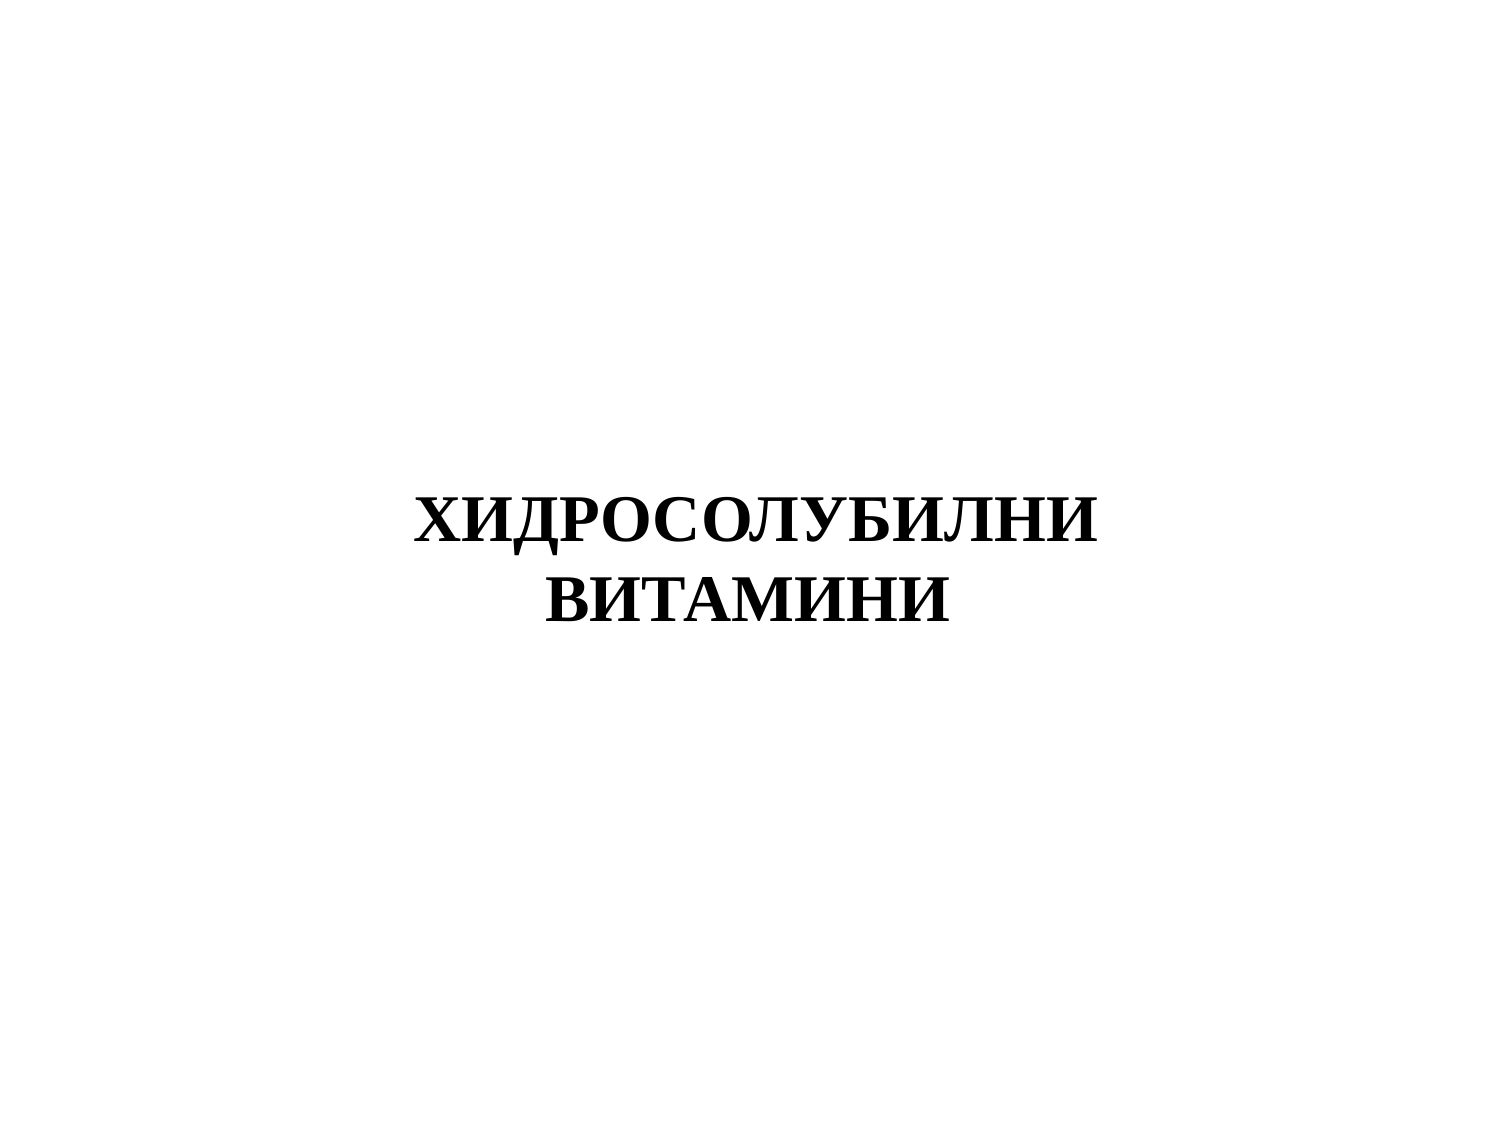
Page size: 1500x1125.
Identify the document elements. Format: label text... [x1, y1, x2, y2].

text_box ХИДРОСОЛУБИЛНИ ВИТАМИНИ [199, 467, 1313, 642]
